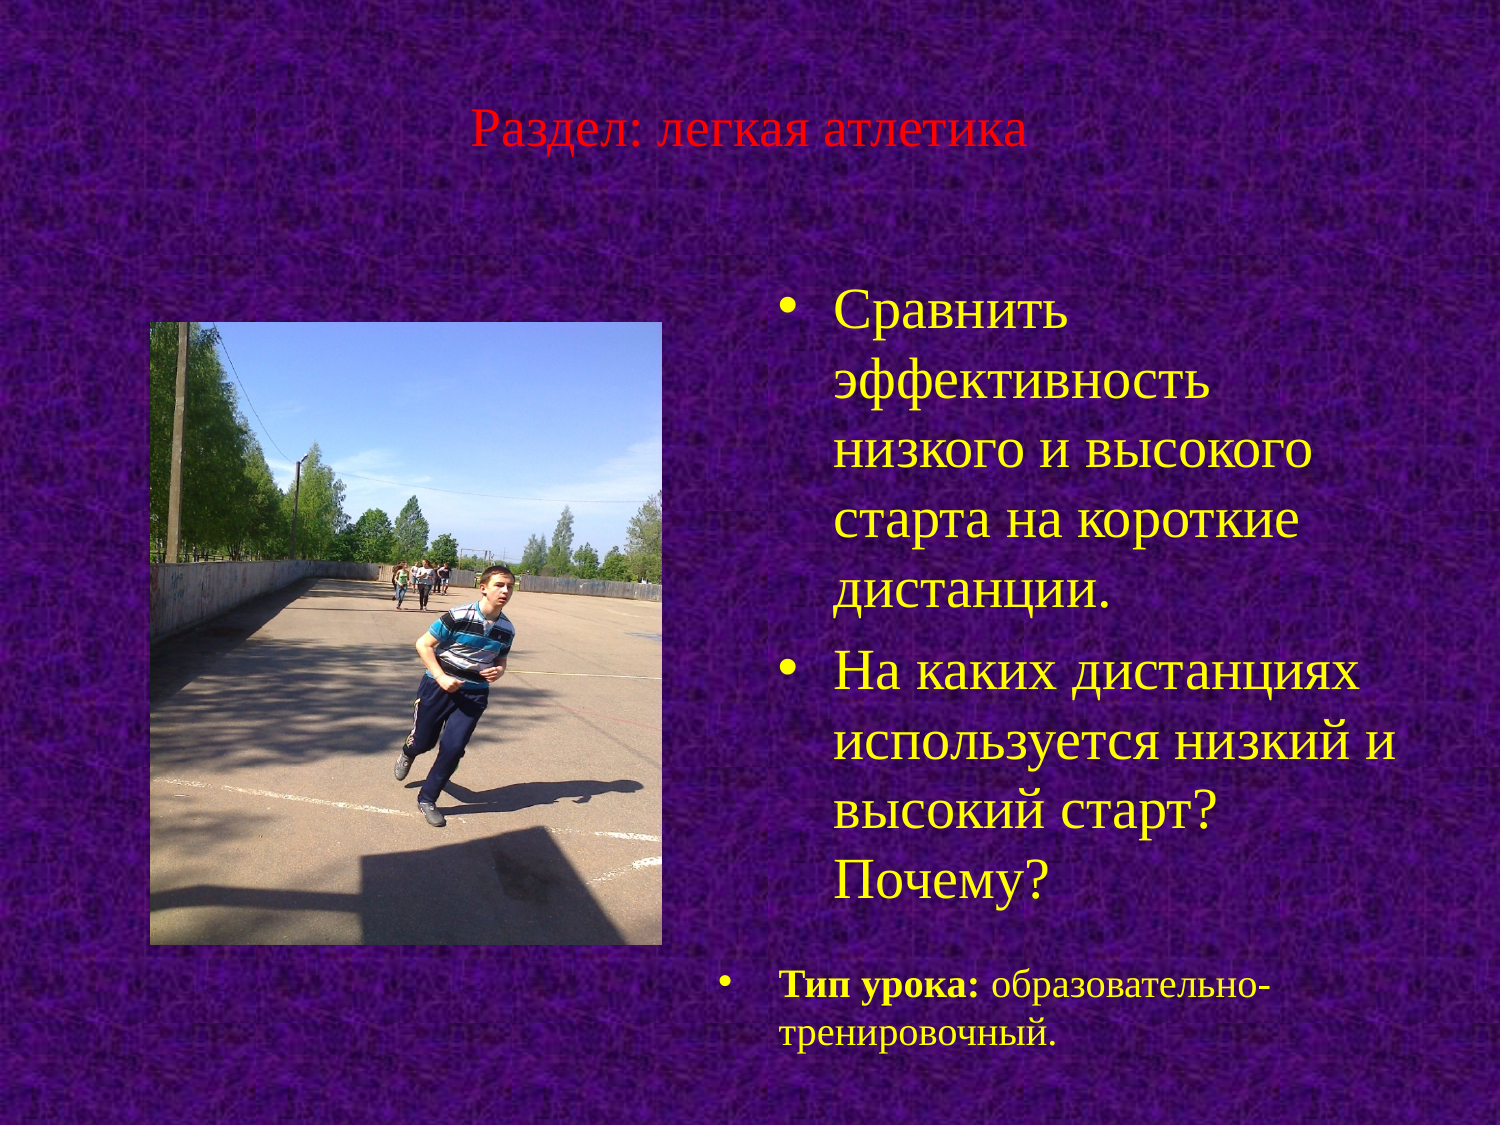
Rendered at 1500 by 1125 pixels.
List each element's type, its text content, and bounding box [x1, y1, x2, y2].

list Тип урока: образовательно-тренировочный. [703, 949, 1297, 1079]
picture [0, 0, 1500, 1125]
list Сравнить эффективность низкого и высокого старта на короткие дистанции. На каких дистанциях используется низкий и высокий старт? Почему? [762, 262, 1425, 1005]
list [150, 322, 662, 945]
title Раздел: легкая атлетика [75, 82, 1425, 233]
